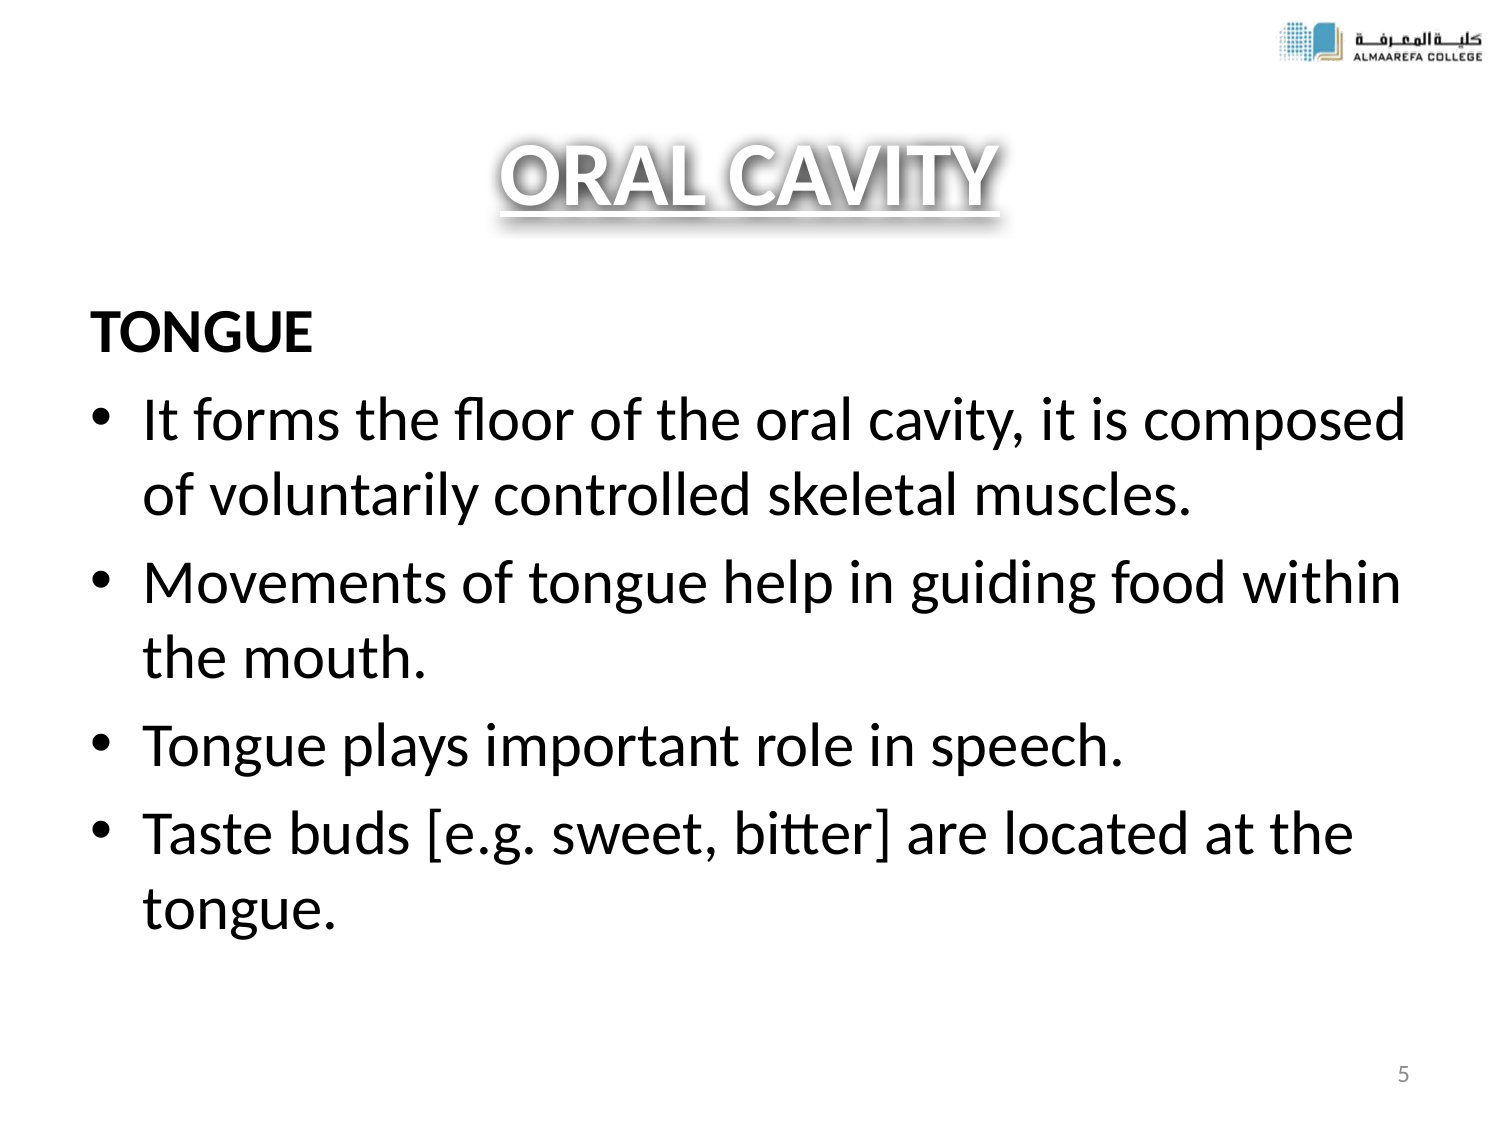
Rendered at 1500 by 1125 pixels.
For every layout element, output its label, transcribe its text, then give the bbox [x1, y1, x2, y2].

picture [1275, 12, 1487, 78]
list TONGUE It forms the floor of the oral cavity, it is composed of voluntarily controlled skeletal muscles. Movements of tongue help in guiding food within the mouth. Tongue plays important role in speech. Taste buds [e.g. sweet, bitter] are located at the tongue. [75, 282, 1425, 1025]
slide_number 5 [1074, 1042, 1425, 1103]
title ORAL CAVITY [75, 75, 1425, 263]
